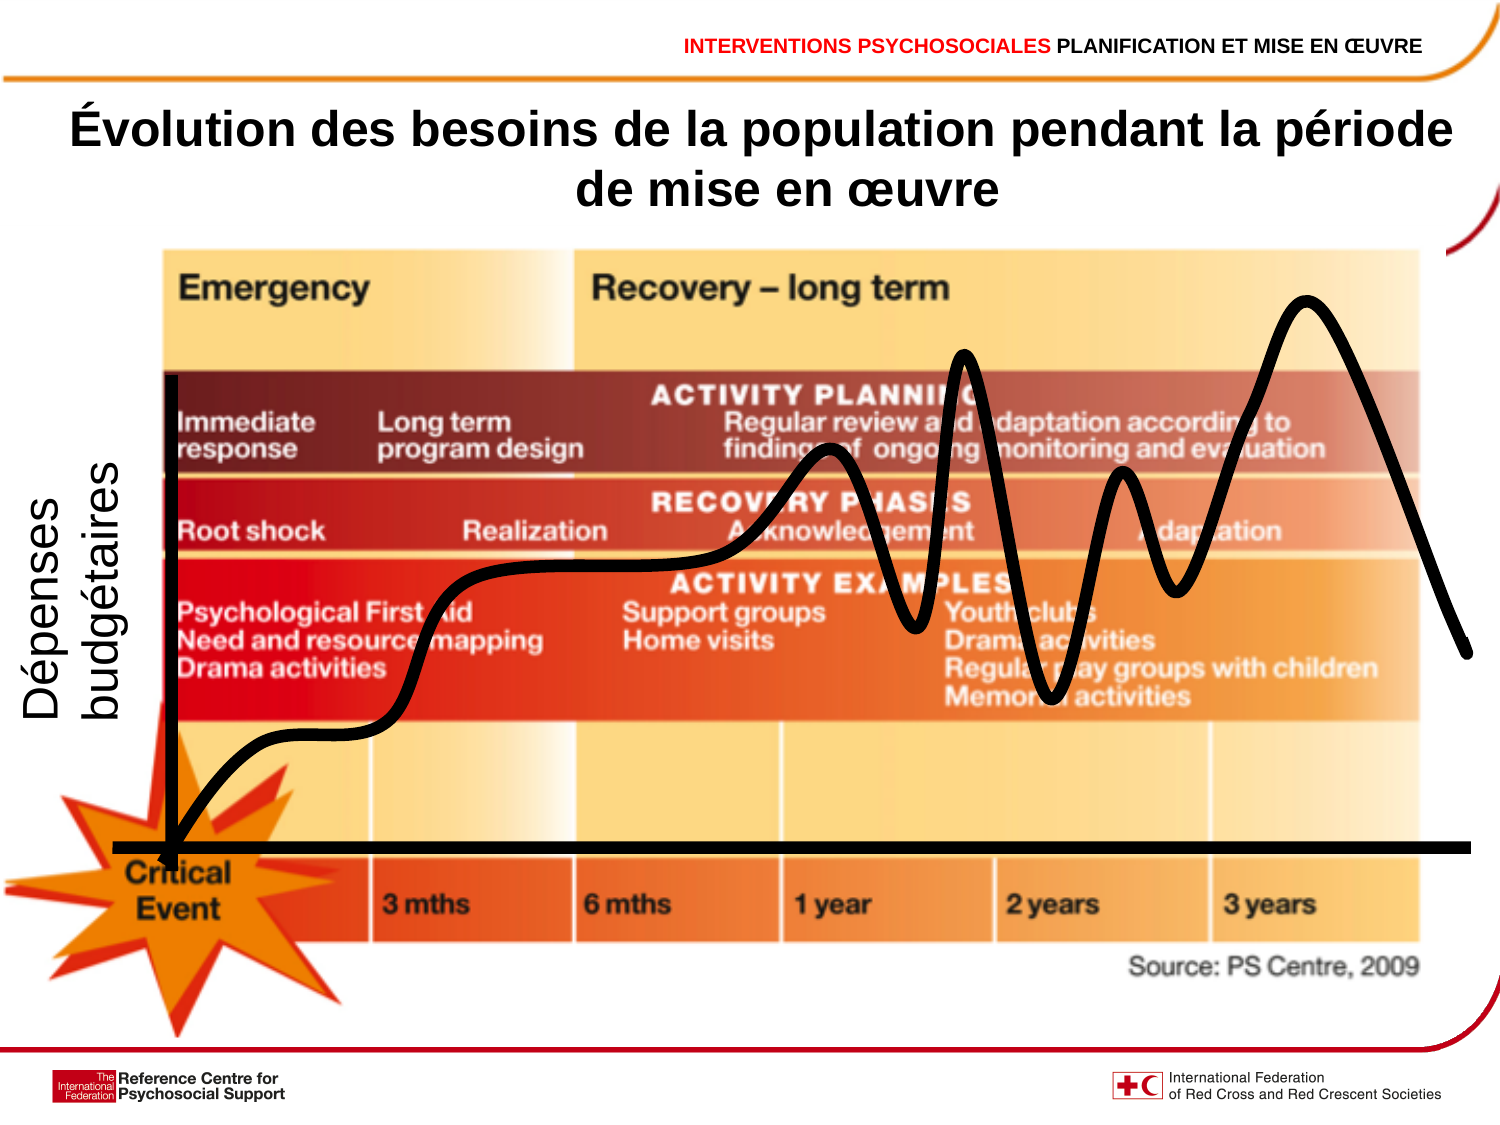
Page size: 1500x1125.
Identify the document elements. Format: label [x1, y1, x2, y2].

picture [0, 0, 1500, 1125]
text_box [112, 374, 1472, 872]
